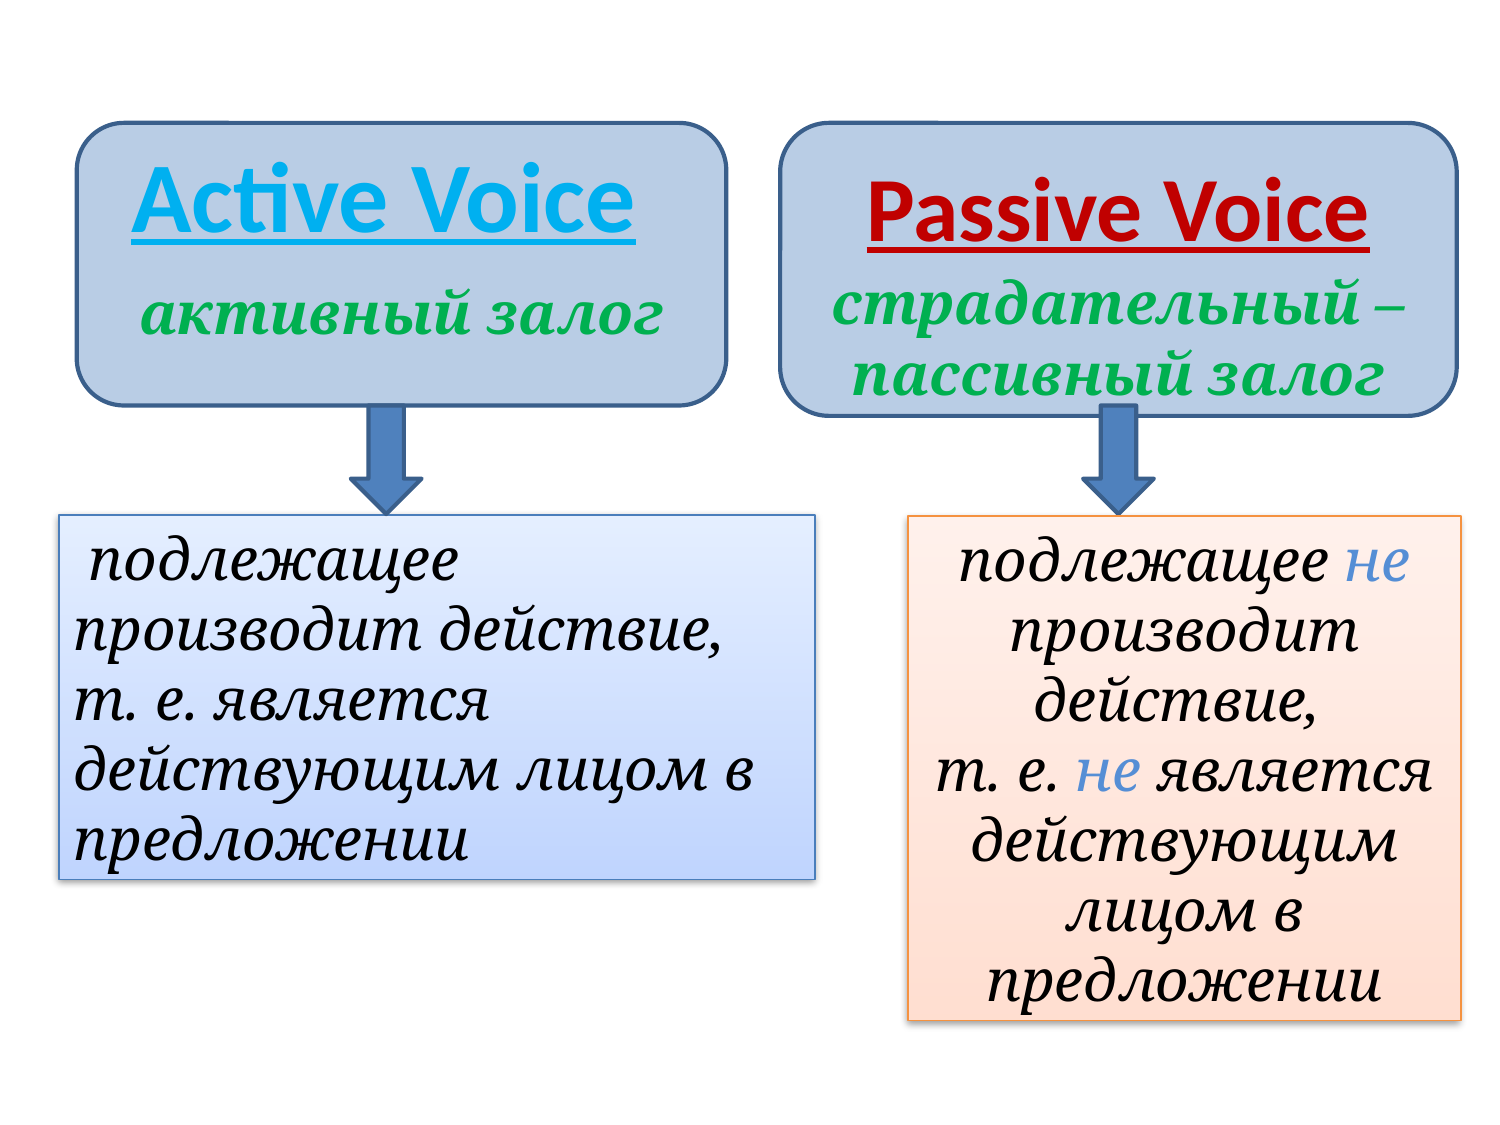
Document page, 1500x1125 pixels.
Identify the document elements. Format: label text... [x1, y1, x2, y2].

text_box [74, 130, 729, 408]
text_box [103, 120, 699, 125]
text_box [778, 120, 1459, 395]
text_box страдательный – пассивный залог [786, 259, 1451, 414]
text_box [348, 403, 424, 517]
text_box [809, 414, 1098, 418]
text_box Passive Voice [851, 142, 1386, 259]
text_box [1081, 414, 1156, 514]
text_box подлежащее производит действие, т. е. является действующим лицом в предложении [58, 514, 816, 880]
text_box Active Voice [58, 125, 709, 261]
text_box [1139, 414, 1428, 418]
text_box подлежащее не производит действие, т. е. не является действующим лицом в предложении [907, 515, 1462, 1021]
text_box активный залог [124, 268, 679, 354]
